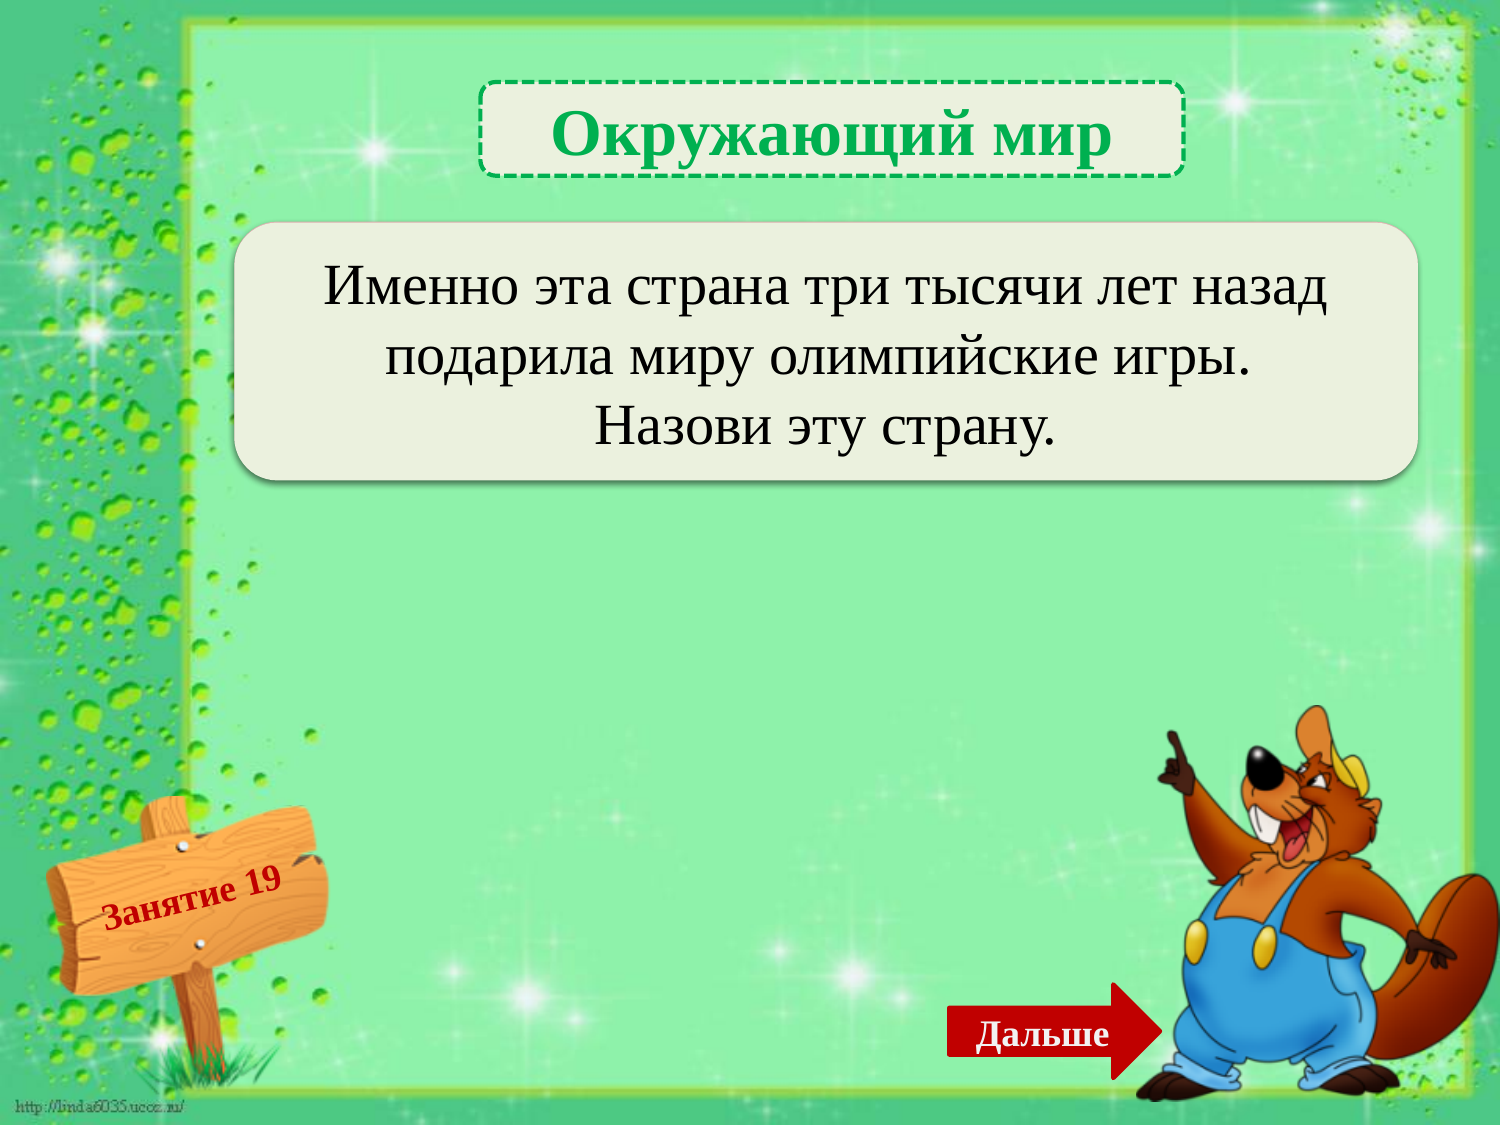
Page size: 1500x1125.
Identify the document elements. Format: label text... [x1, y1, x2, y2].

text_box [232, 220, 1421, 483]
text_box Дальше [947, 982, 1163, 1081]
picture [0, 0, 1500, 1125]
text_box Окружающий мир [478, 79, 1186, 178]
